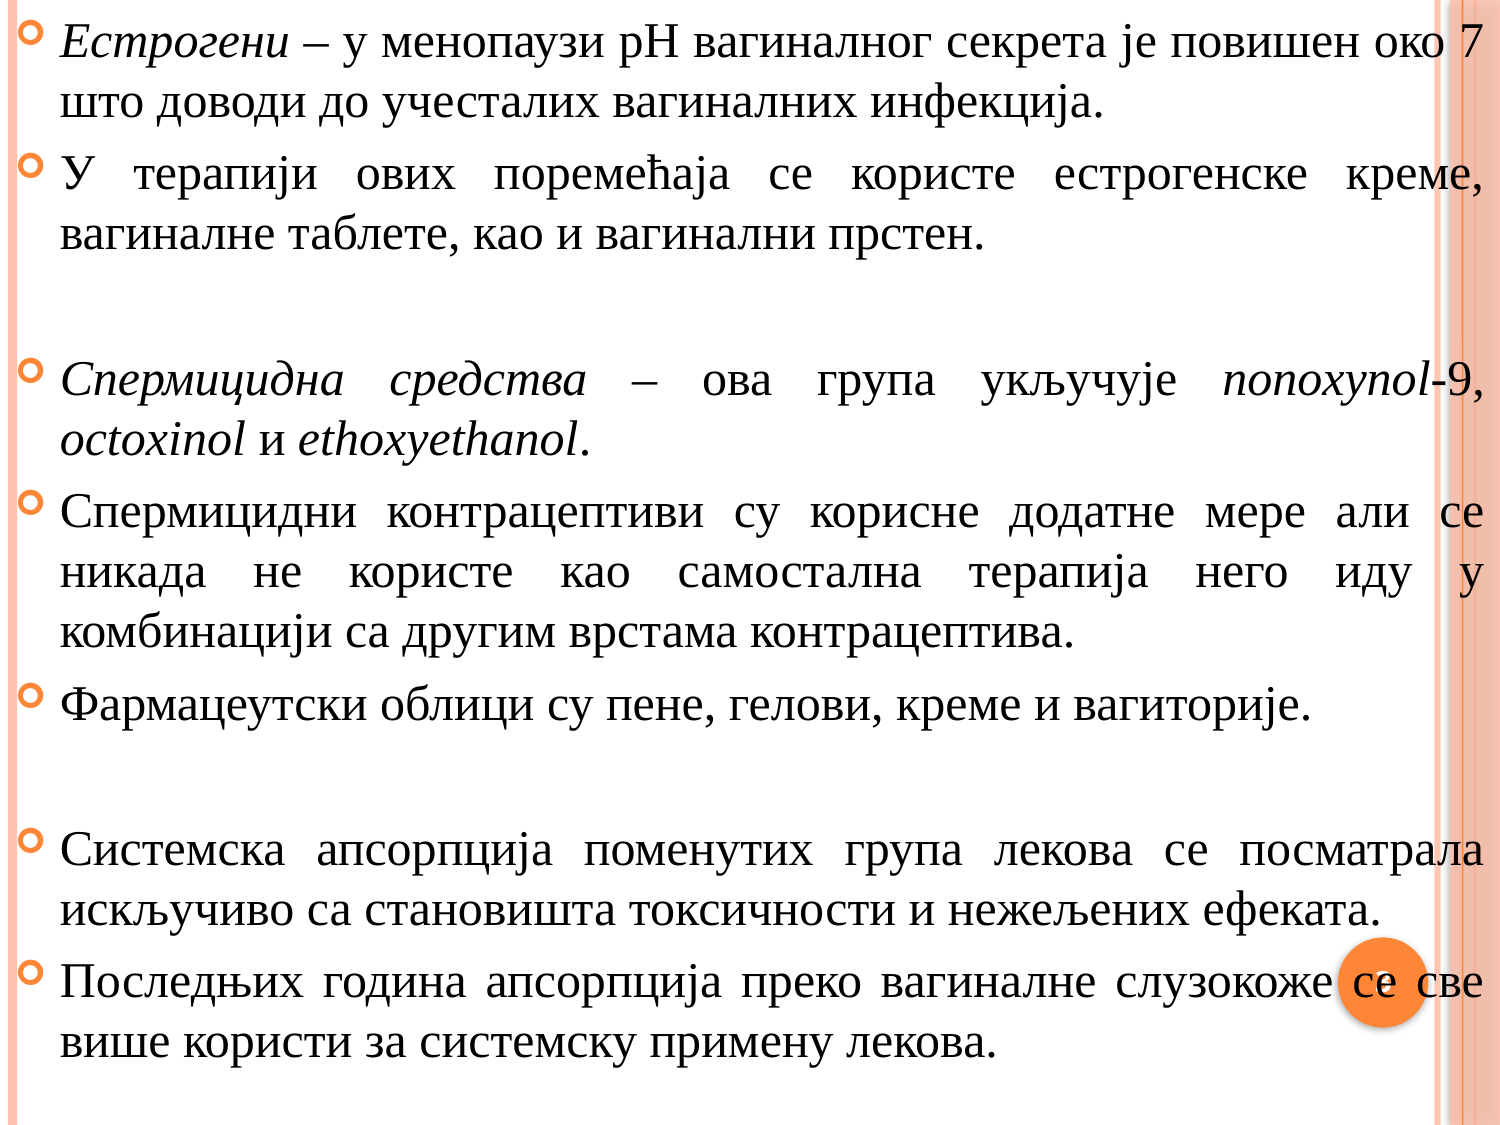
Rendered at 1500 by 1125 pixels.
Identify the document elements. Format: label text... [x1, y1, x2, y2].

list Естрогени – у менопаузи pH вагиналног секрета је повишен око 7 што доводи до учесталих вагиналних инфекција. У терапији ових поремећаја се користе естрогенске креме, вагиналне таблете, као и вагинални прстен. Спермицидна средства – ова група укључује nonoxynol-9, octoxinol и ethoxyethanol. Спермицидни контрацептиви су корисне додатне мере али се никада не користе као самостална терапија него иду у комбинацији са другим врстама контрацептива. Фармацеутски облици су пене, гелови, креме и вагиторије. Системска апсорпција поменутих група лекова се посматрала искључиво са становишта токсичности и нежељених ефеката. Последњих година апсорпција преко вагиналне слузокоже се све више користи за системску примену лекова. [0, 0, 1500, 1125]
